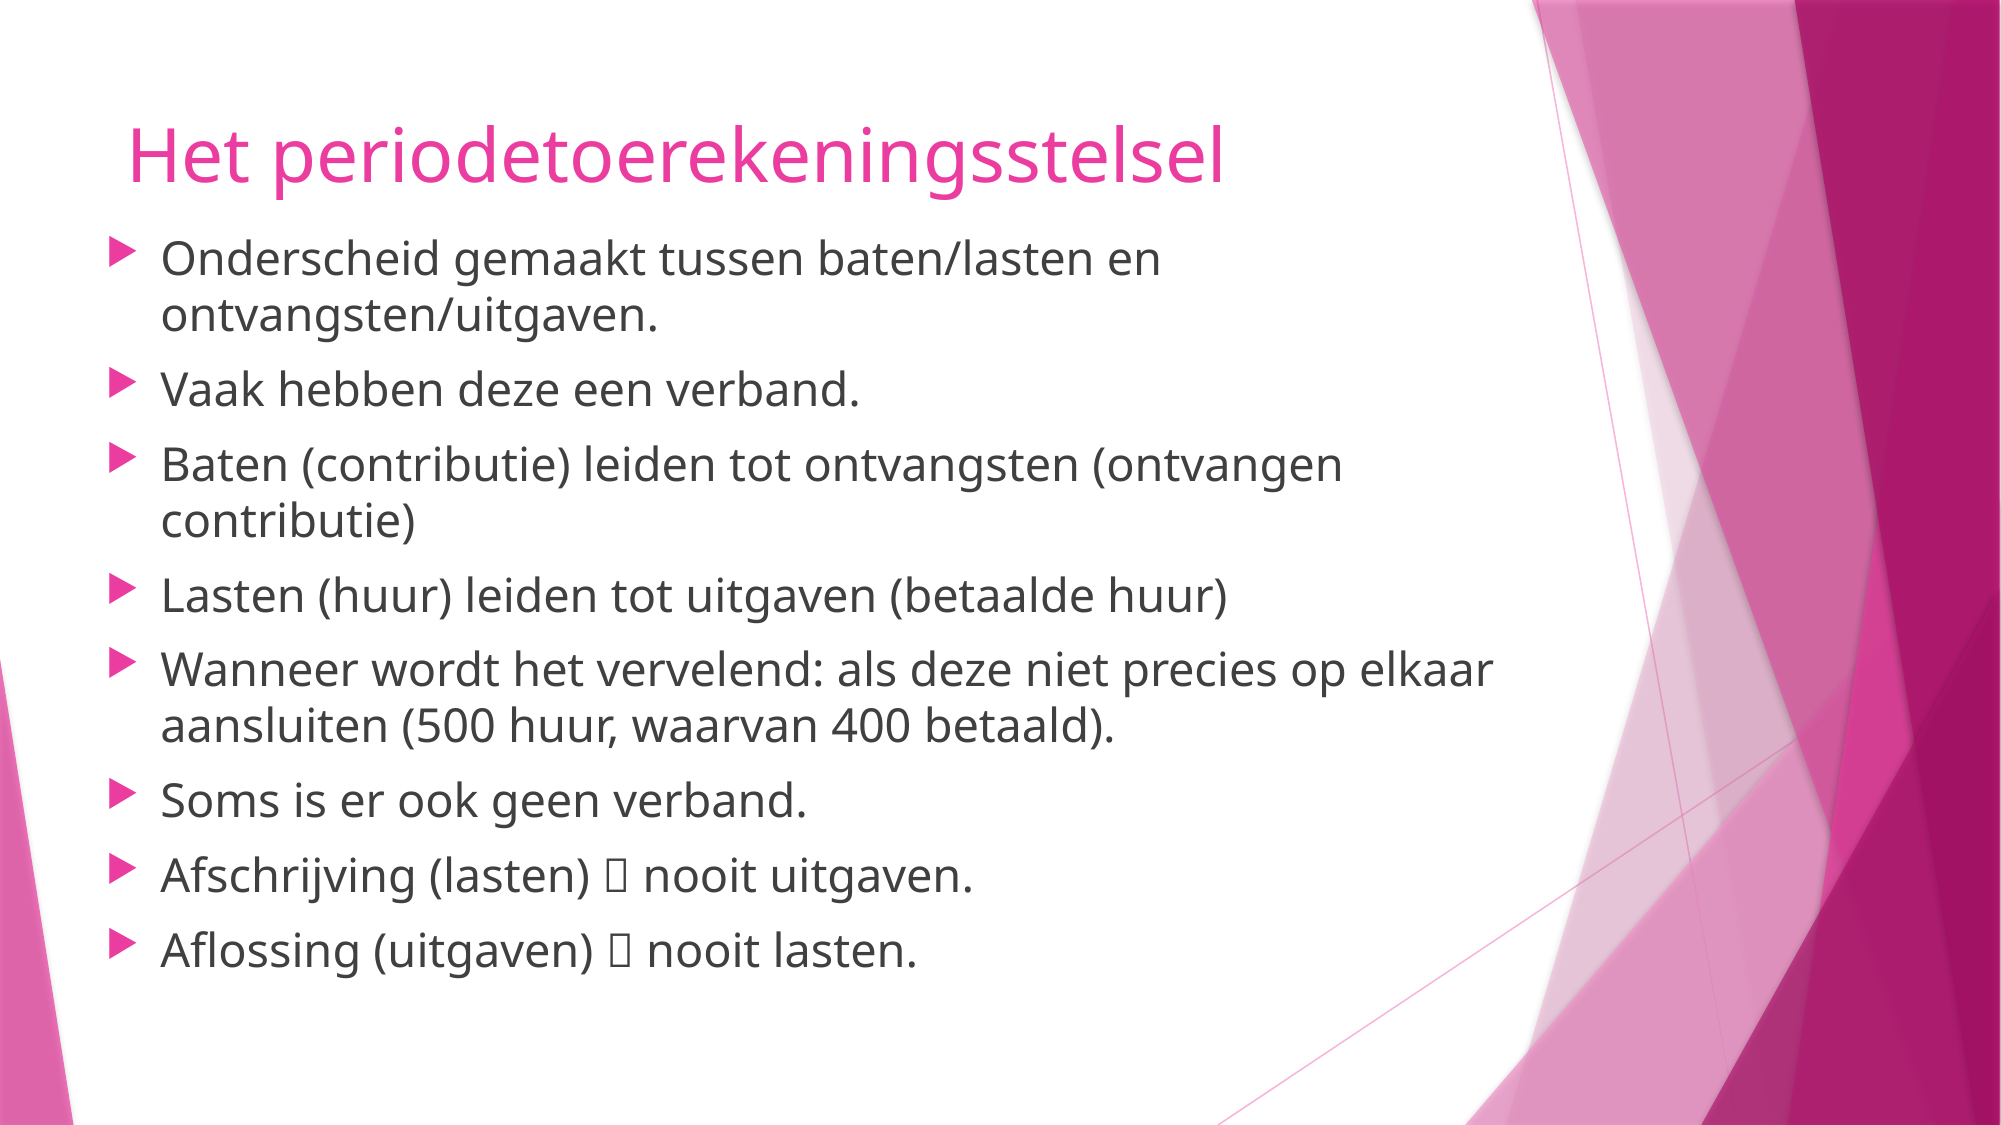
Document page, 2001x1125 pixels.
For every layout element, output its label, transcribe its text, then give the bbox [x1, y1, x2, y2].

list Onderscheid gemaakt tussen baten/lasten en ontvangsten/uitgaven. Vaak hebben deze een verband. Baten (contributie) leiden tot ontvangsten (ontvangen contributie) Lasten (huur) leiden tot uitgaven (betaalde huur) Wanneer wordt het vervelend: als deze niet precies op elkaar aansluiten (500 huur, waarvan 400 betaald). Soms is er ook geen verband. Afschrijving (lasten)  nooit uitgaven. Aflossing (uitgaven)  nooit lasten. [90, 221, 1522, 991]
title Het periodetoerekeningsstelsel [111, 99, 1522, 221]
